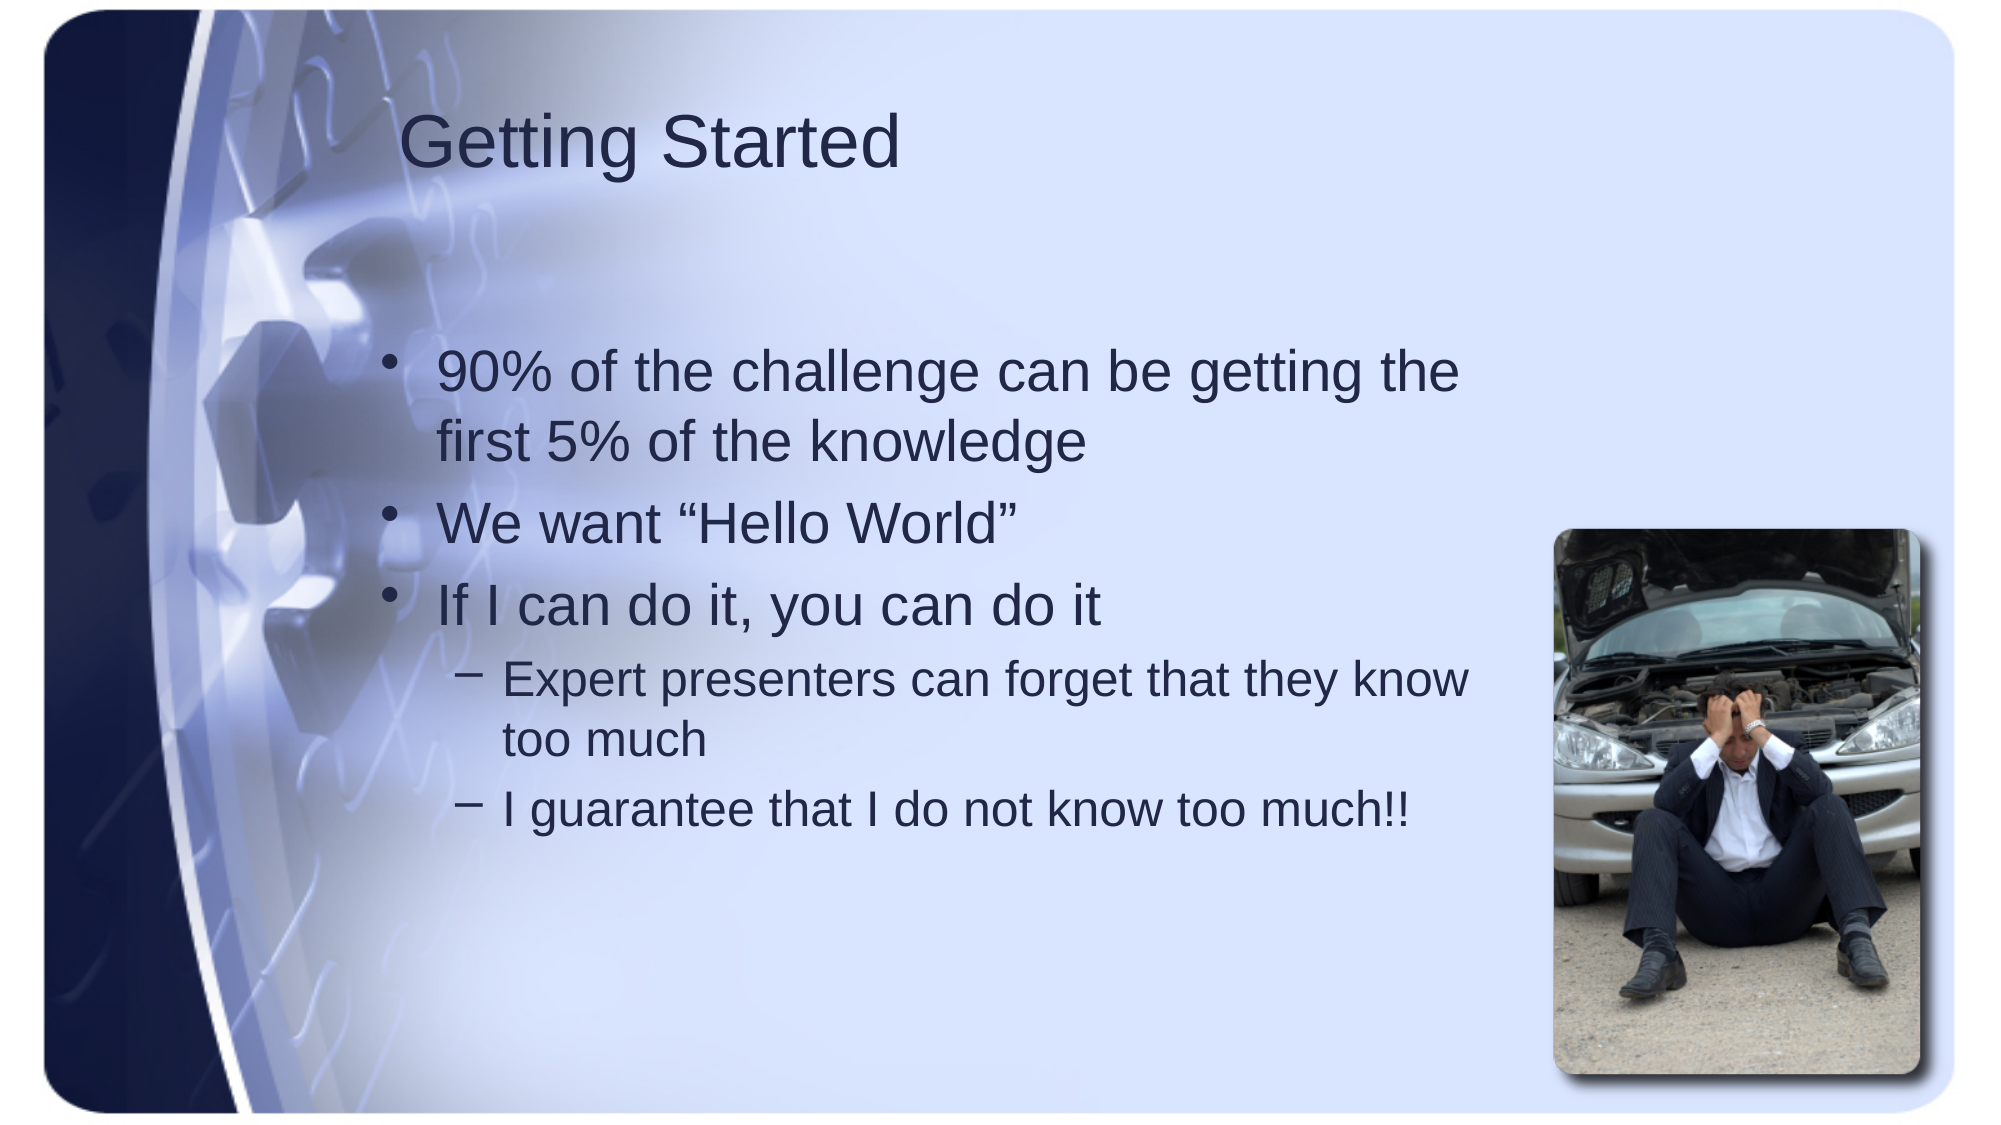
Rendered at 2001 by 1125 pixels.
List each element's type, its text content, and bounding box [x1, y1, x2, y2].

list 90% of the challenge can be getting the first 5% of the knowledge We want “Hello World” If I can do it, you can do it Expert presenters can forget that they know too much I guarantee that I do not know too much!! [365, 326, 1518, 1038]
title Getting Started [383, 24, 1950, 250]
picture [0, 0, 2000, 1125]
